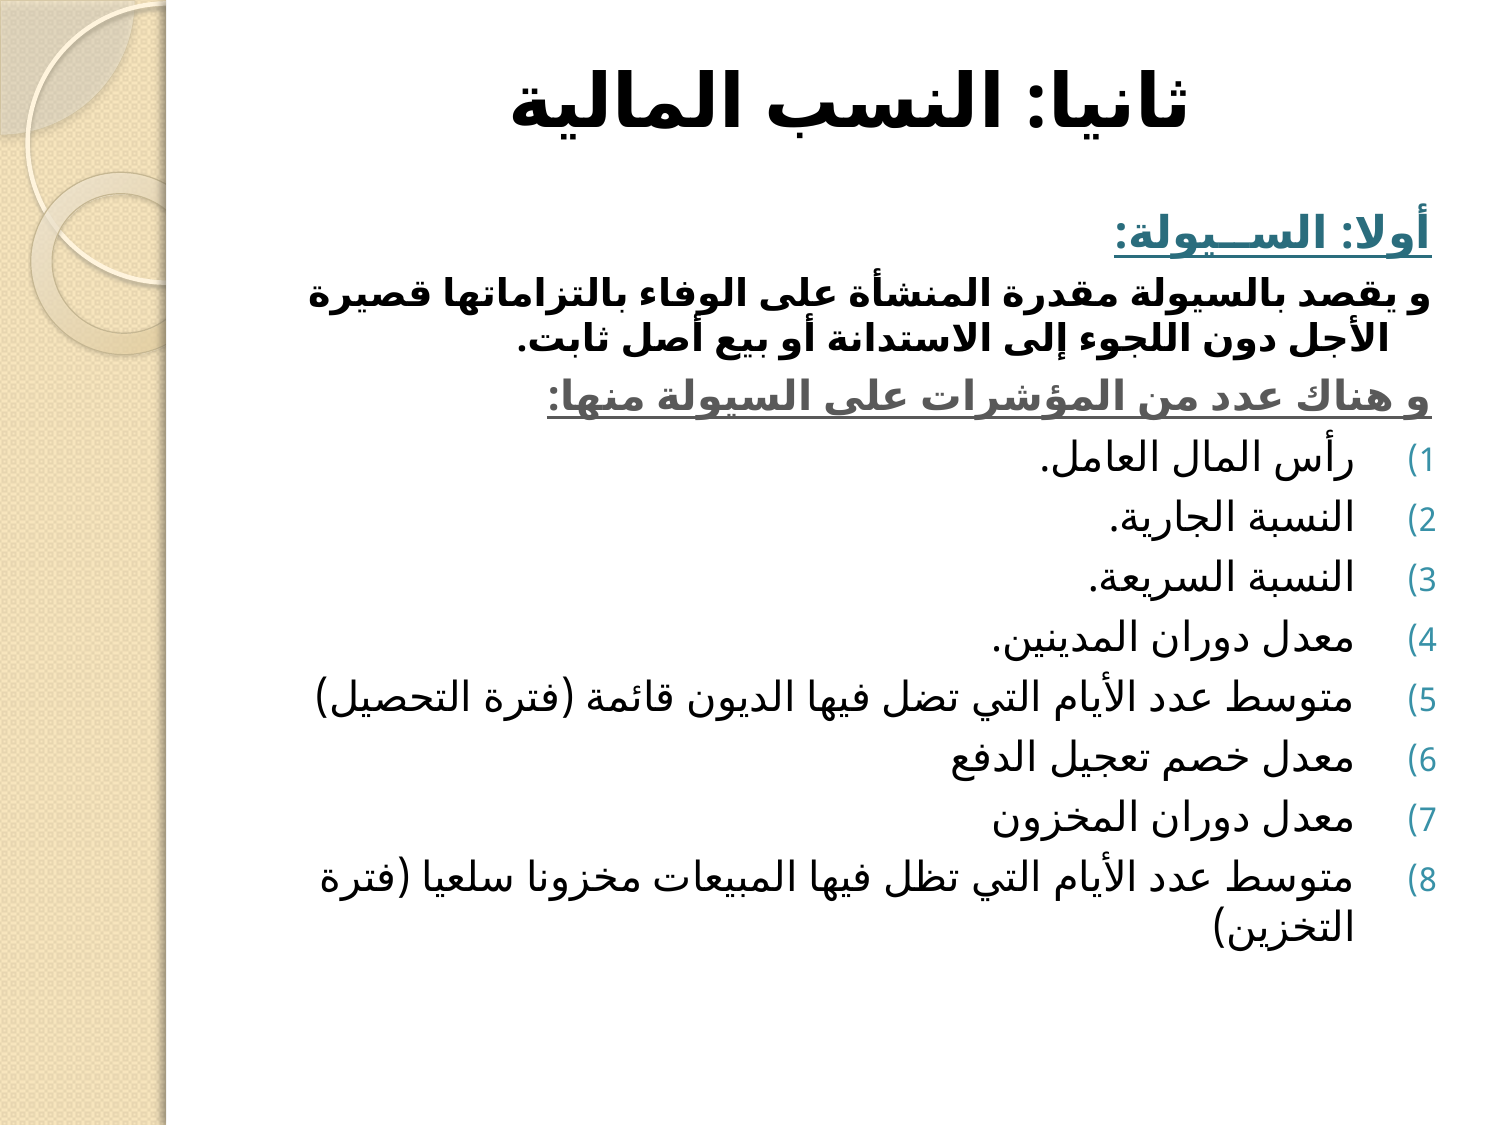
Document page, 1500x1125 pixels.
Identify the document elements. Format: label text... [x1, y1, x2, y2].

list أولا: الســيولة: و يقصد بالسيولة مقدرة المنشأة على الوفاء بالتزاماتها قصيرة الأجل دون اللجوء إلى الاستدانة أو بيع أصل ثابت. و هناك عدد من المؤشرات على السيولة منها: رأس المال العامل. النسبة الجارية. النسبة السريعة. معدل دوران المدينين. متوسط عدد الأيام التي تضل فيها الديون قائمة (فترة التحصيل) معدل خصم تعجيل الدفع معدل دوران المخزون متوسط عدد الأيام التي تظل فيها المبيعات مخزونا سلعيا (فترة التخزين) [183, 196, 1459, 965]
title ثانيا: النسب المالية [235, 45, 1466, 149]
